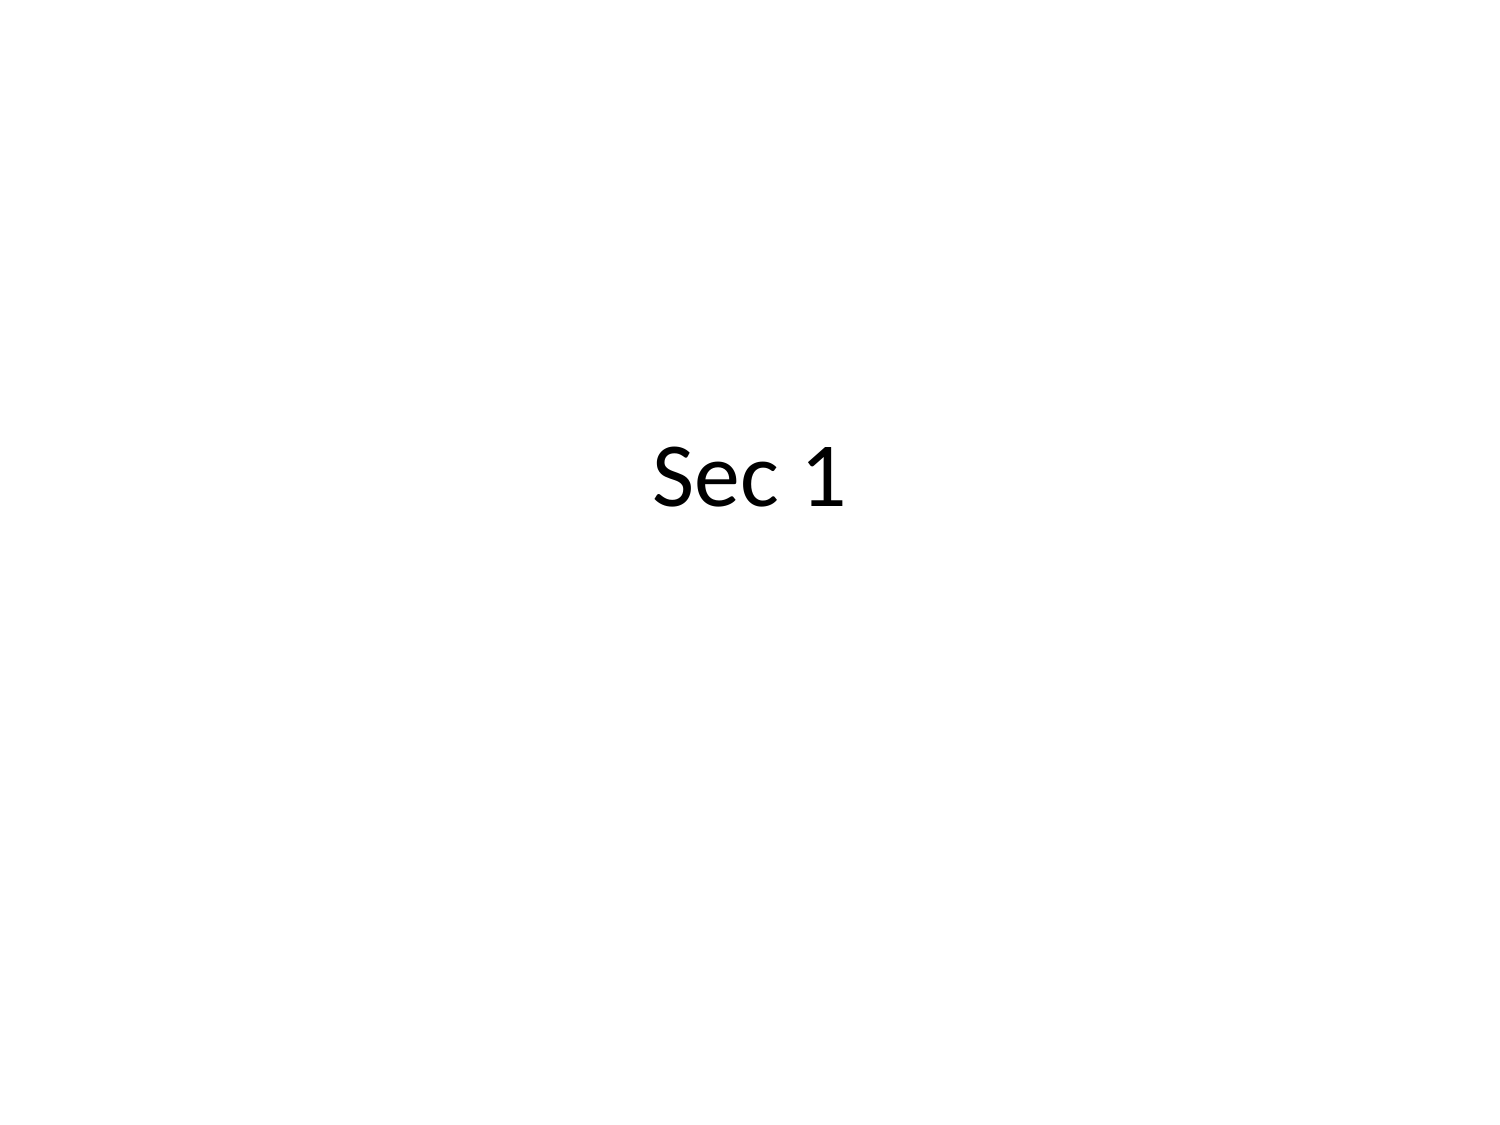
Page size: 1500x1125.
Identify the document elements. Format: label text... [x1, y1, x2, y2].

title Sec 1 [112, 349, 1388, 591]
